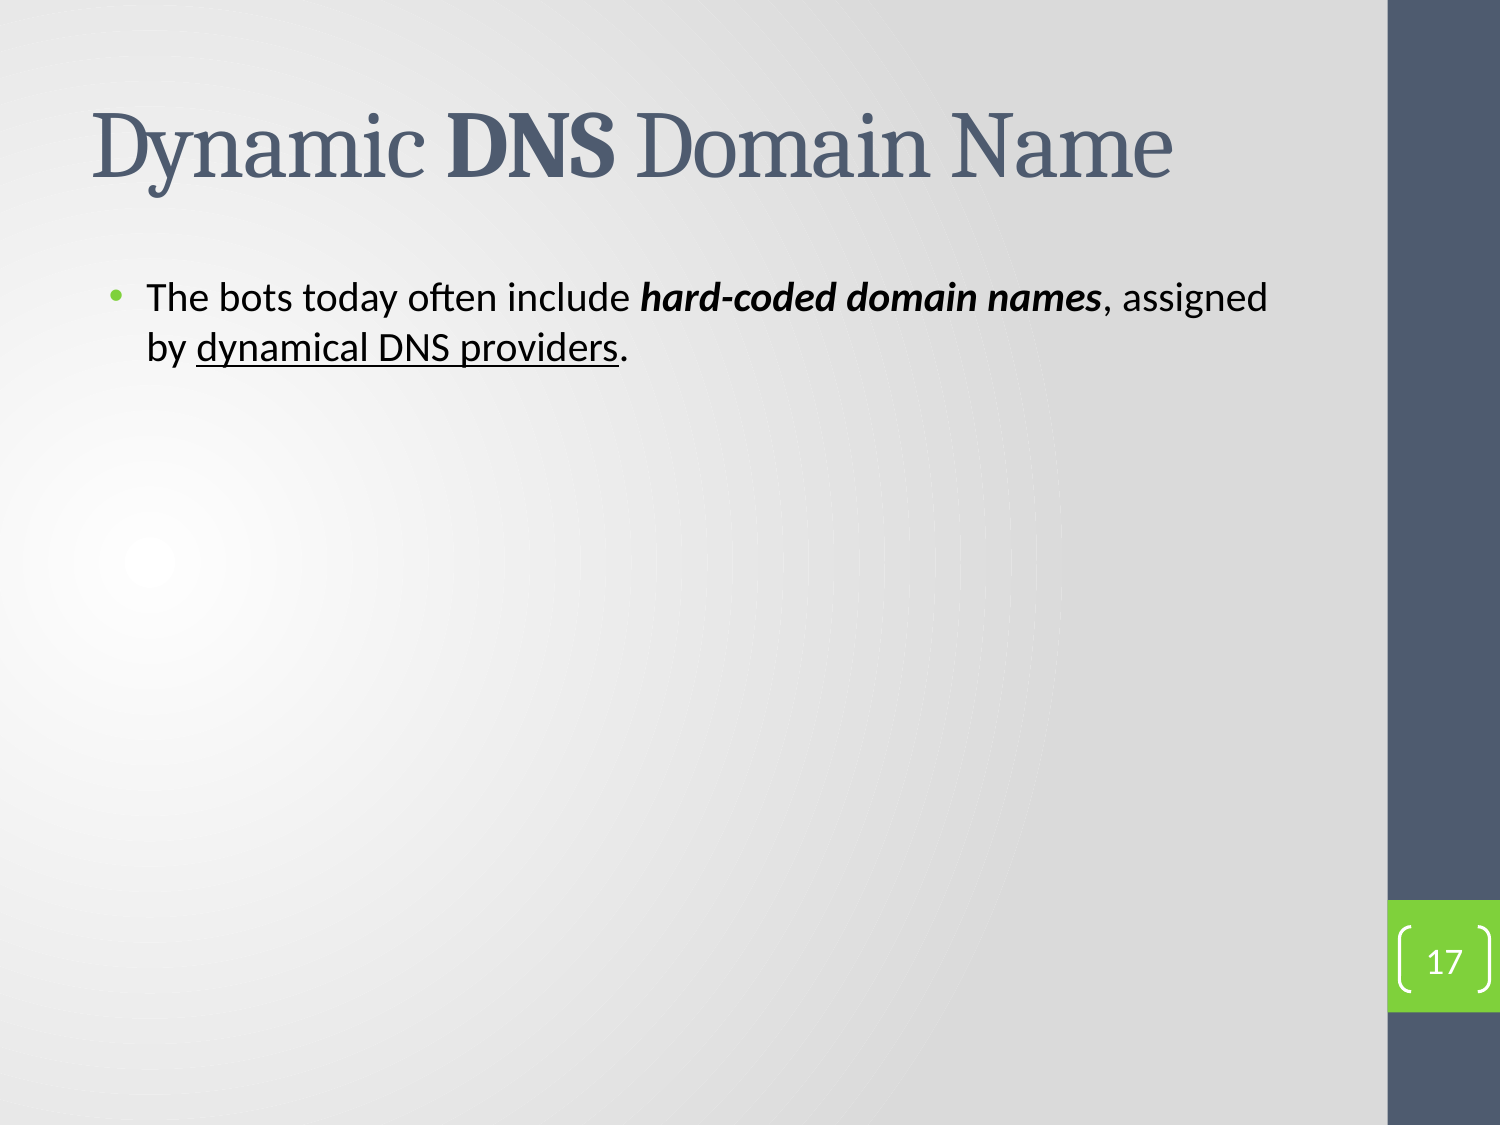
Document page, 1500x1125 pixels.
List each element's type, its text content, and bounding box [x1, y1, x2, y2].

slide_number 17 [1397, 925, 1492, 994]
title Dynamic DNS Domain Name [75, 45, 1325, 233]
list The bots today often include hard-coded domain names, assigned by dynamical DNS providers. [75, 262, 1325, 1050]
